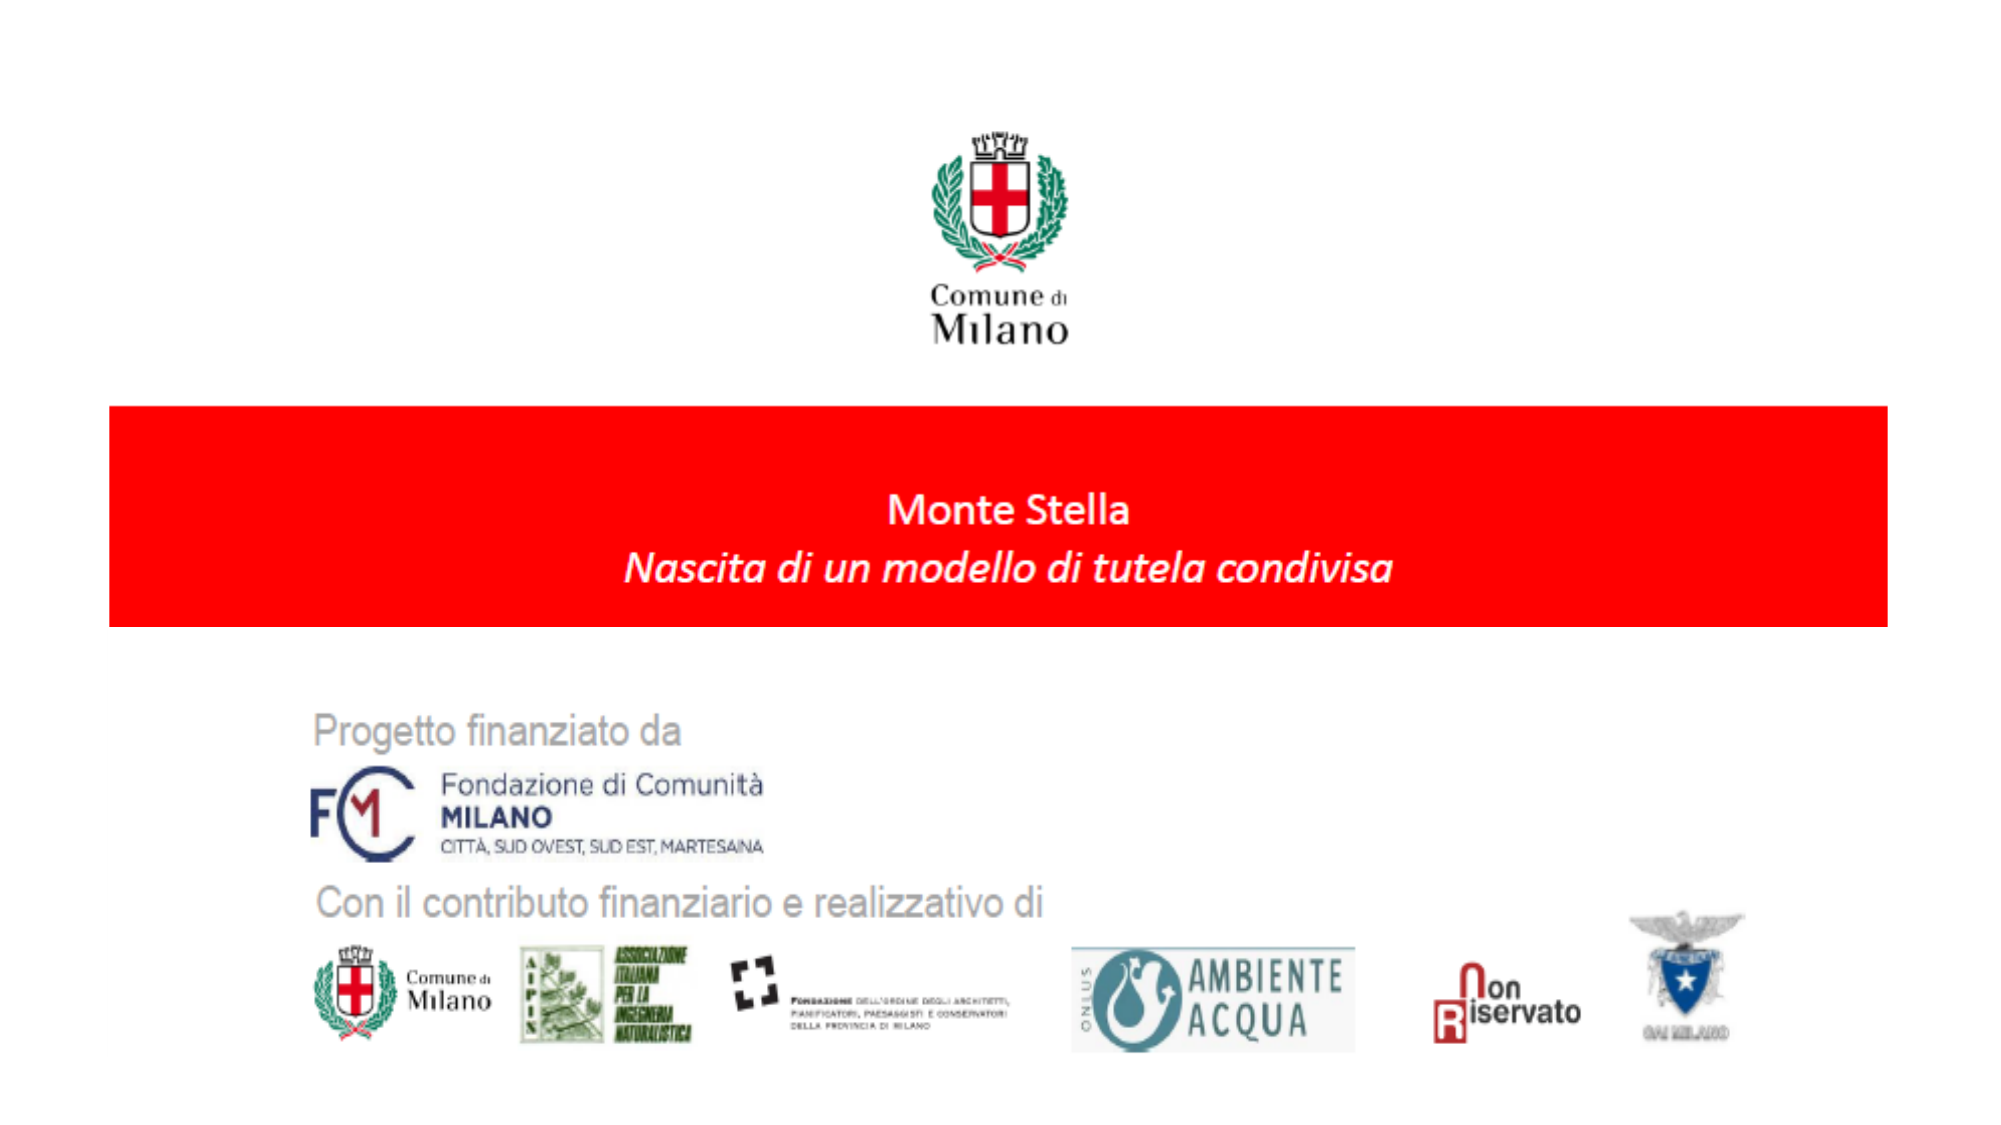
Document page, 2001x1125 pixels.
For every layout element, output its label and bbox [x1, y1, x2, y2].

picture [106, 94, 1891, 1058]
